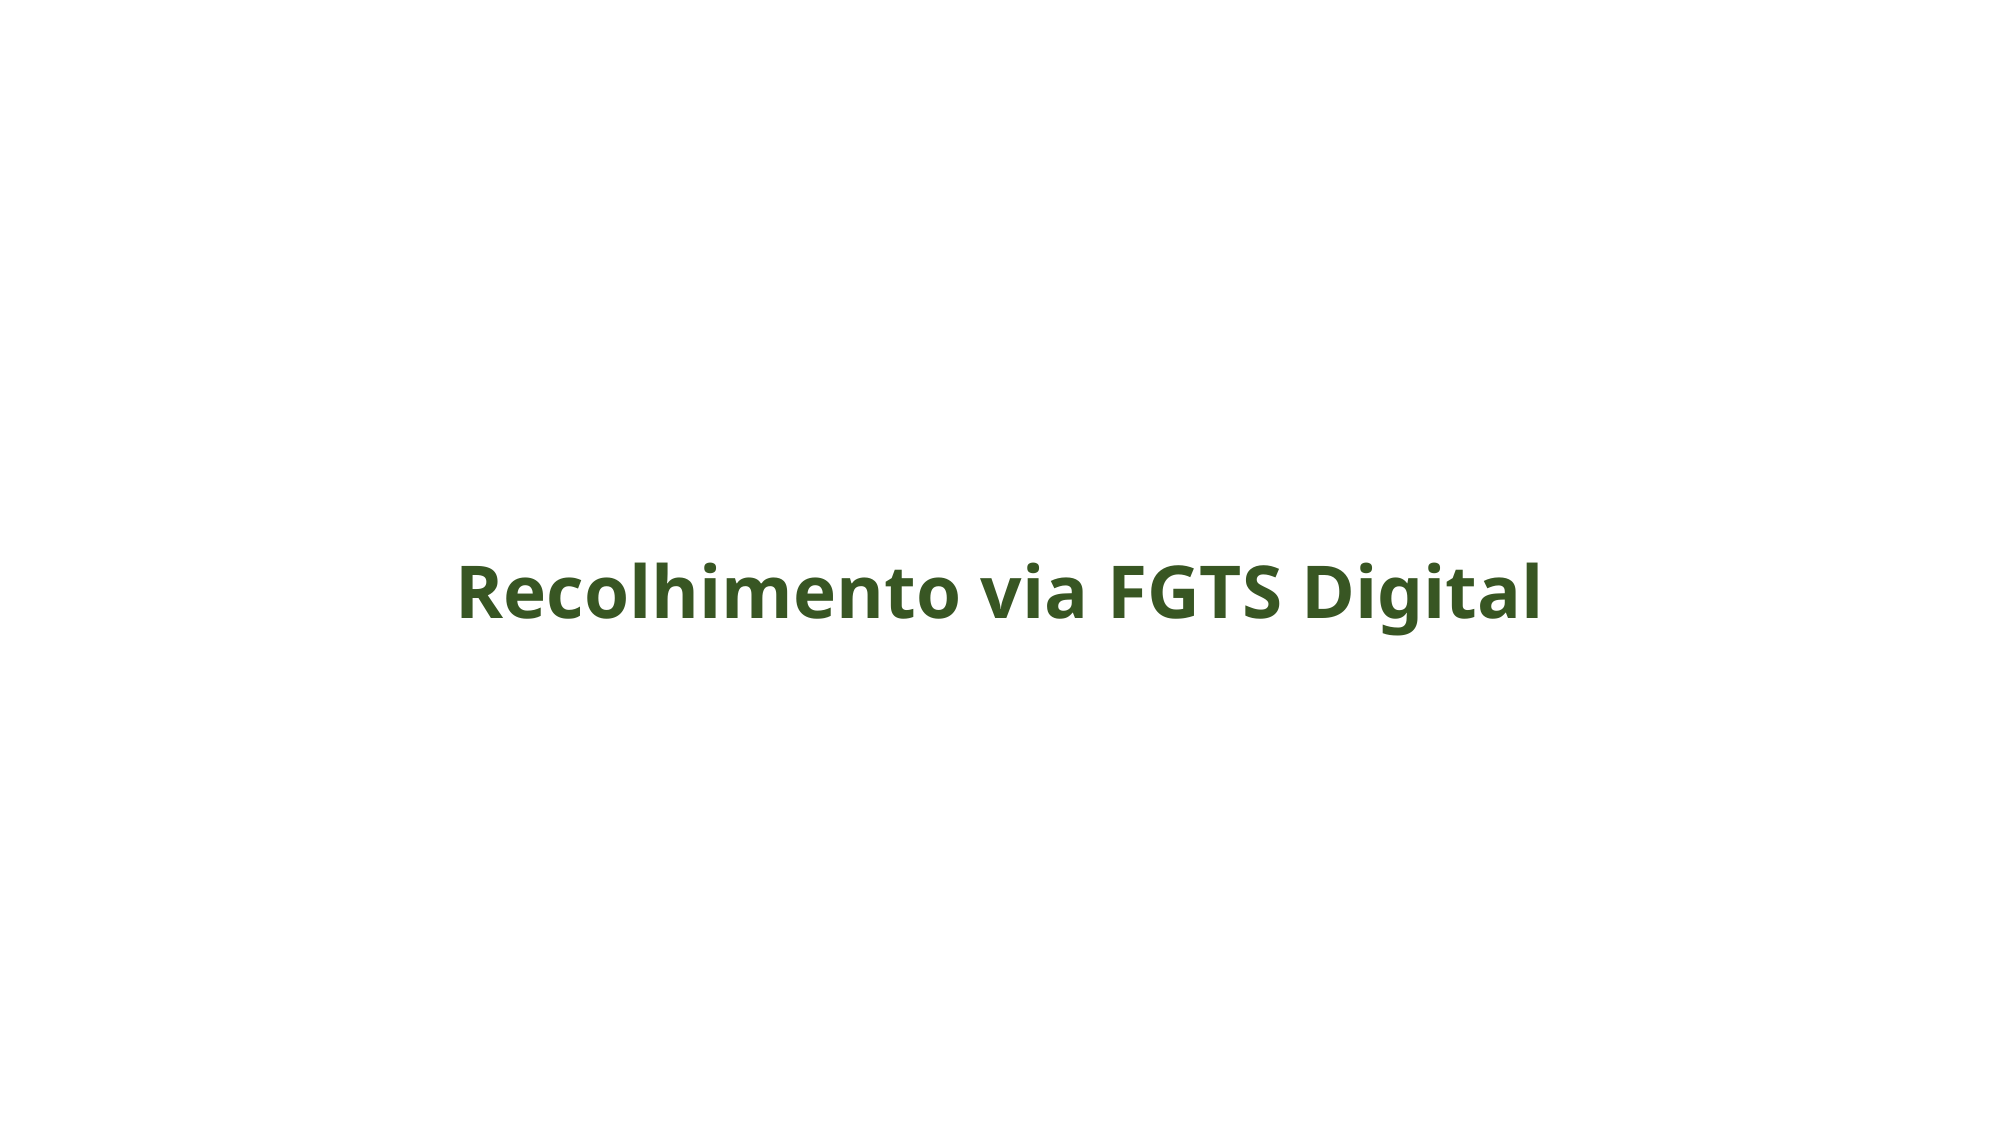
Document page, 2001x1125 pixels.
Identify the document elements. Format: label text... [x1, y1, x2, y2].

text_box Recolhimento via FGTS Digital [0, 531, 2000, 640]
